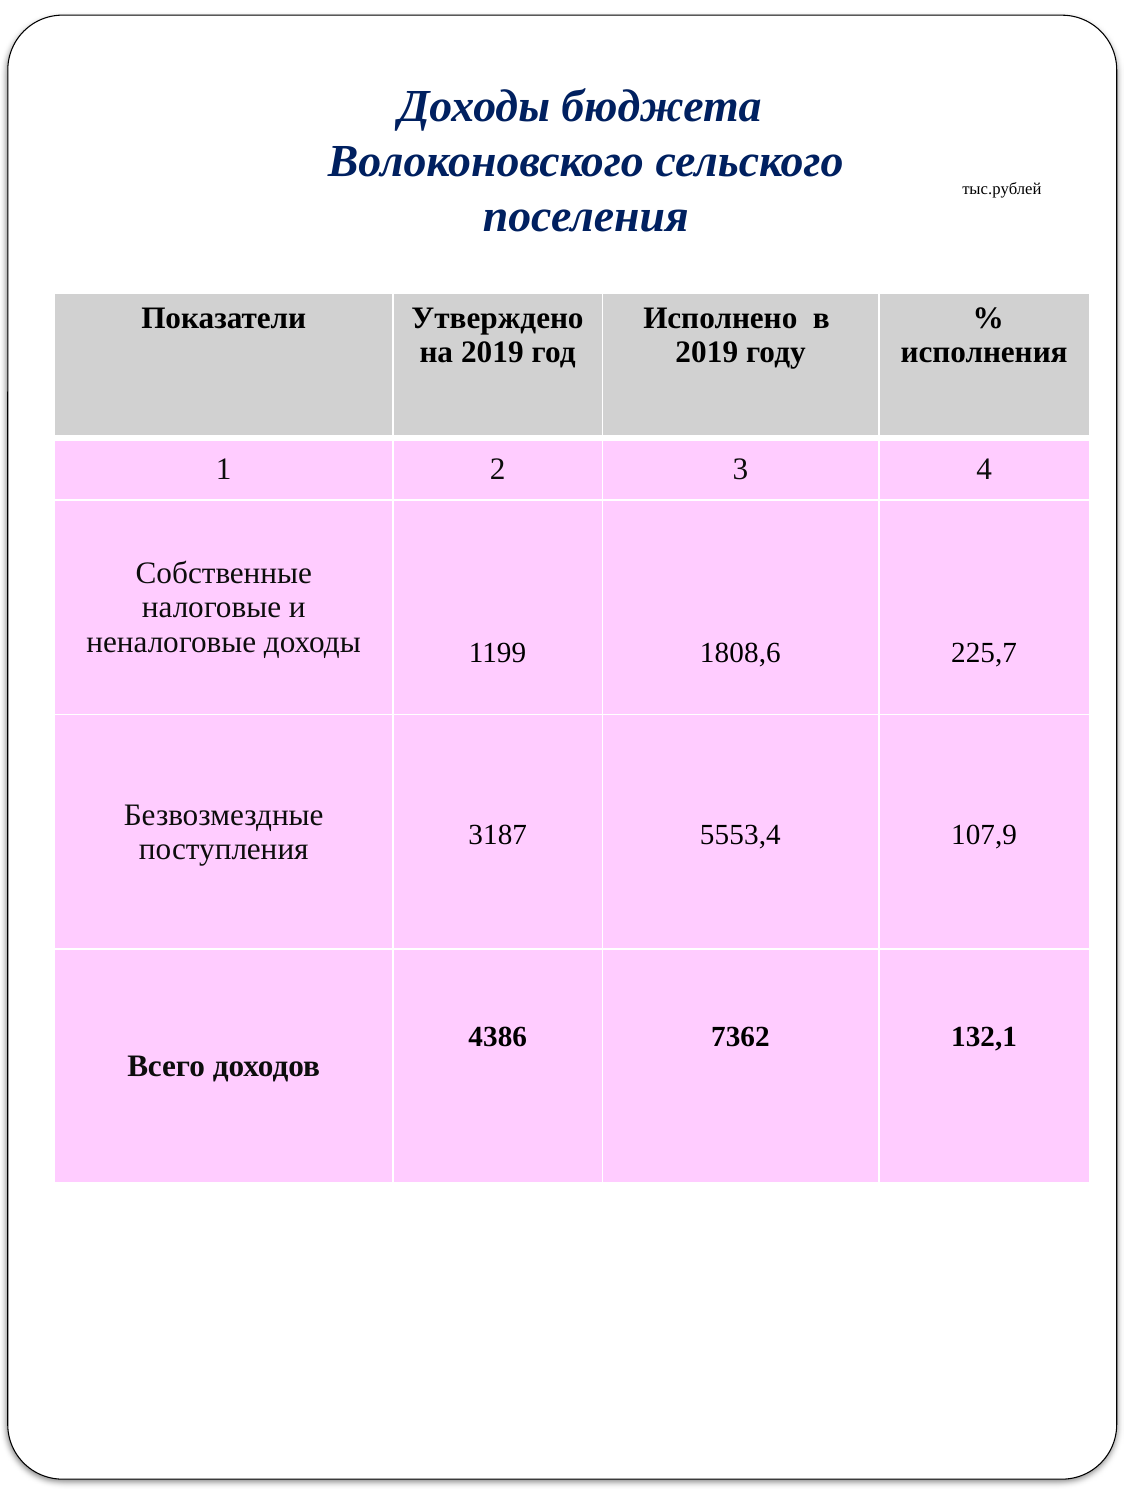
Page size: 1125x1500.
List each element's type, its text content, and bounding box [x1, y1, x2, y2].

table_header Утверждено на 2019 год [394, 294, 602, 435]
table_cell Безвозмездные поступления [55, 715, 392, 948]
table_cell 1808,6 [603, 501, 878, 714]
text_box Доходы бюджета Волоконовского сельского поселения [233, 93, 938, 224]
table_cell 4386 [394, 950, 602, 1182]
table_cell 5553,4 [603, 715, 878, 948]
table_header % исполнения [880, 294, 1089, 435]
table_cell 1199 [394, 501, 602, 714]
table_cell 7362 [603, 950, 878, 1182]
table_cell 3 [603, 441, 878, 499]
table_cell 2 [394, 441, 602, 499]
table_cell 107,9 [880, 715, 1089, 948]
table_header Показатели [55, 294, 392, 435]
text_box тыс.рублей [936, 151, 1067, 224]
table_cell 4 [880, 441, 1089, 499]
table_header Исполнено в 2019 году [603, 294, 878, 435]
table_cell 225,7 [880, 501, 1089, 714]
table_cell 3187 [394, 715, 602, 948]
table_cell 132,1 [880, 950, 1089, 1182]
table_cell 1 [55, 441, 392, 499]
table_cell Всего доходов [55, 950, 392, 1182]
table_cell Собственные налоговые и неналоговые доходы [55, 501, 392, 714]
